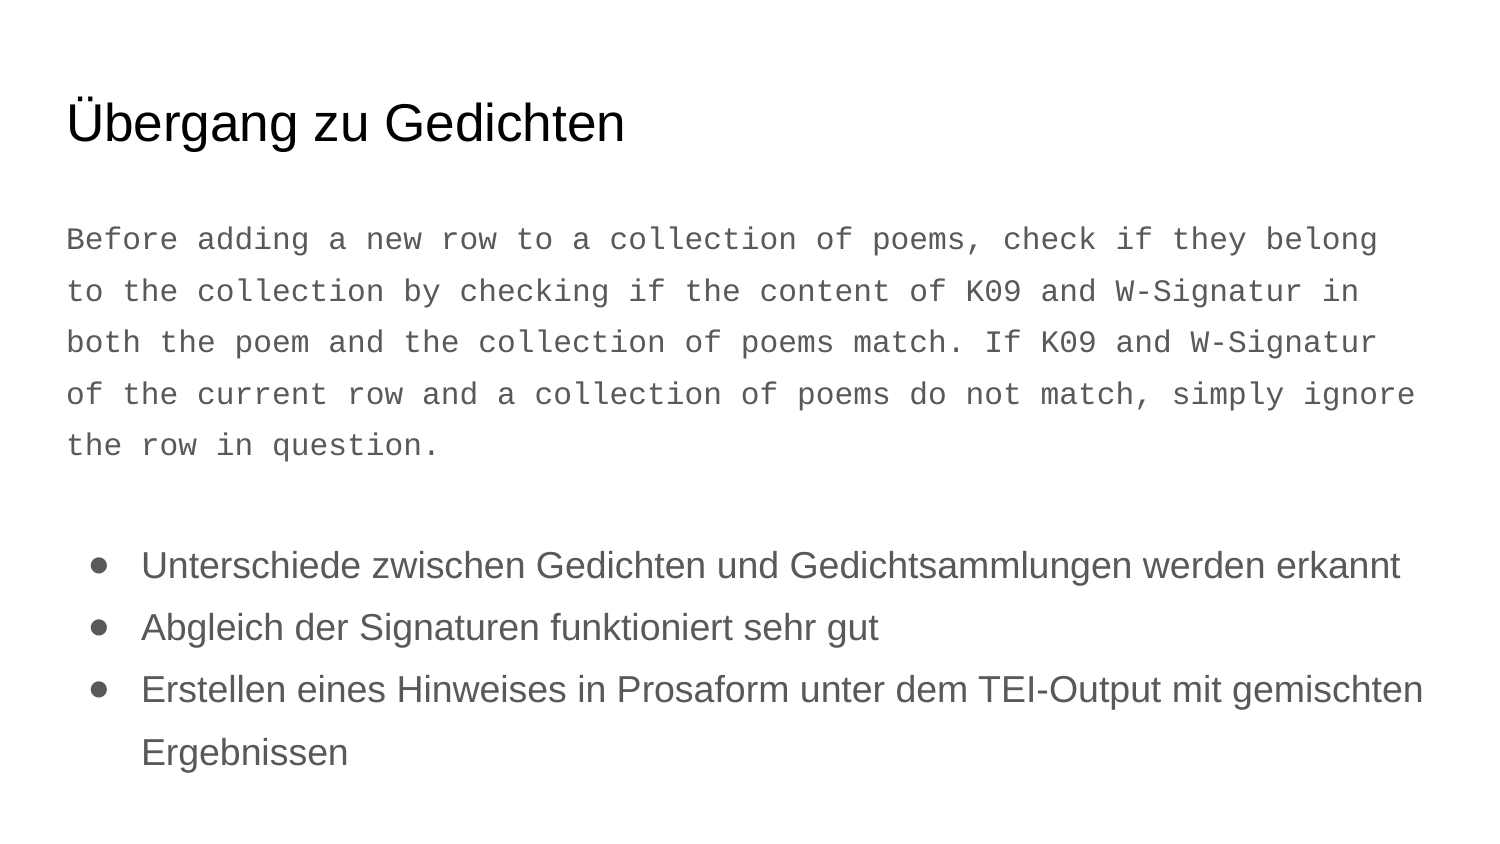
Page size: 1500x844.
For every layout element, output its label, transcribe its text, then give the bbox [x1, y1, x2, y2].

list Before adding a new row to a collection of poems, check if they belong to the collection by checking if the content of K09 and W-Signatur in both the poem and the collection of poems match. If K09 and W-Signatur of the current row and a collection of poems do not match, simply ignore the row in question. Unterschiede zwischen Gedichten und Gedichtsammlungen werden erkannt Abgleich der Signaturen funktioniert sehr gut Erstellen eines Hinweises in Prosaform unter dem TEI-Output mit gemischten Ergebnissen [51, 189, 1449, 770]
title Übergang zu Gedichten [51, 72, 1449, 167]
